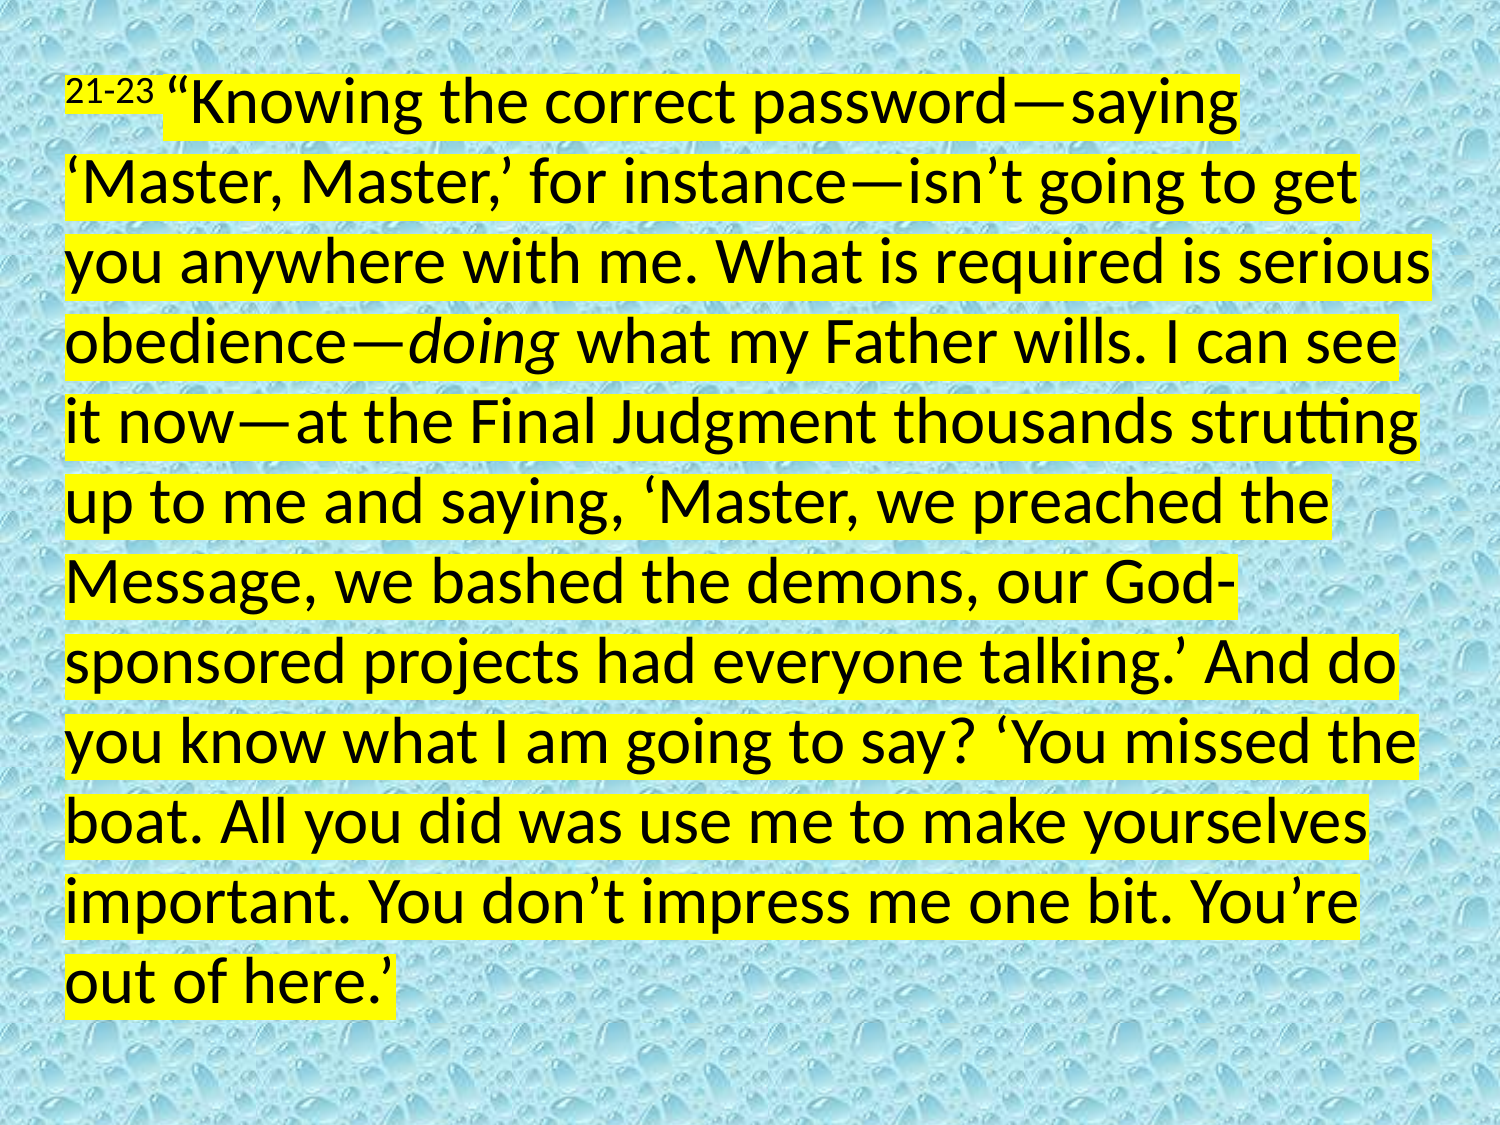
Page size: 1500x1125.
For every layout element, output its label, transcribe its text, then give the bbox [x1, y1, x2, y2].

picture [0, 0, 1500, 1125]
text_box 21-23 “Knowing the correct password—saying ‘Master, Master,’ for instance—isn’t going to get you anywhere with me. What is required is serious obedience—doing what my Father wills. I can see it now—at the Final Judgment thousands strutting up to me and saying, ‘Master, we preached the Message, we bashed the demons, our God-sponsored projects had everyone talking.’ And do you know what I am going to say? ‘You missed the boat. All you did was use me to make yourselves important. You don’t impress me one bit. You’re out of here.’ [49, 49, 1463, 1025]
